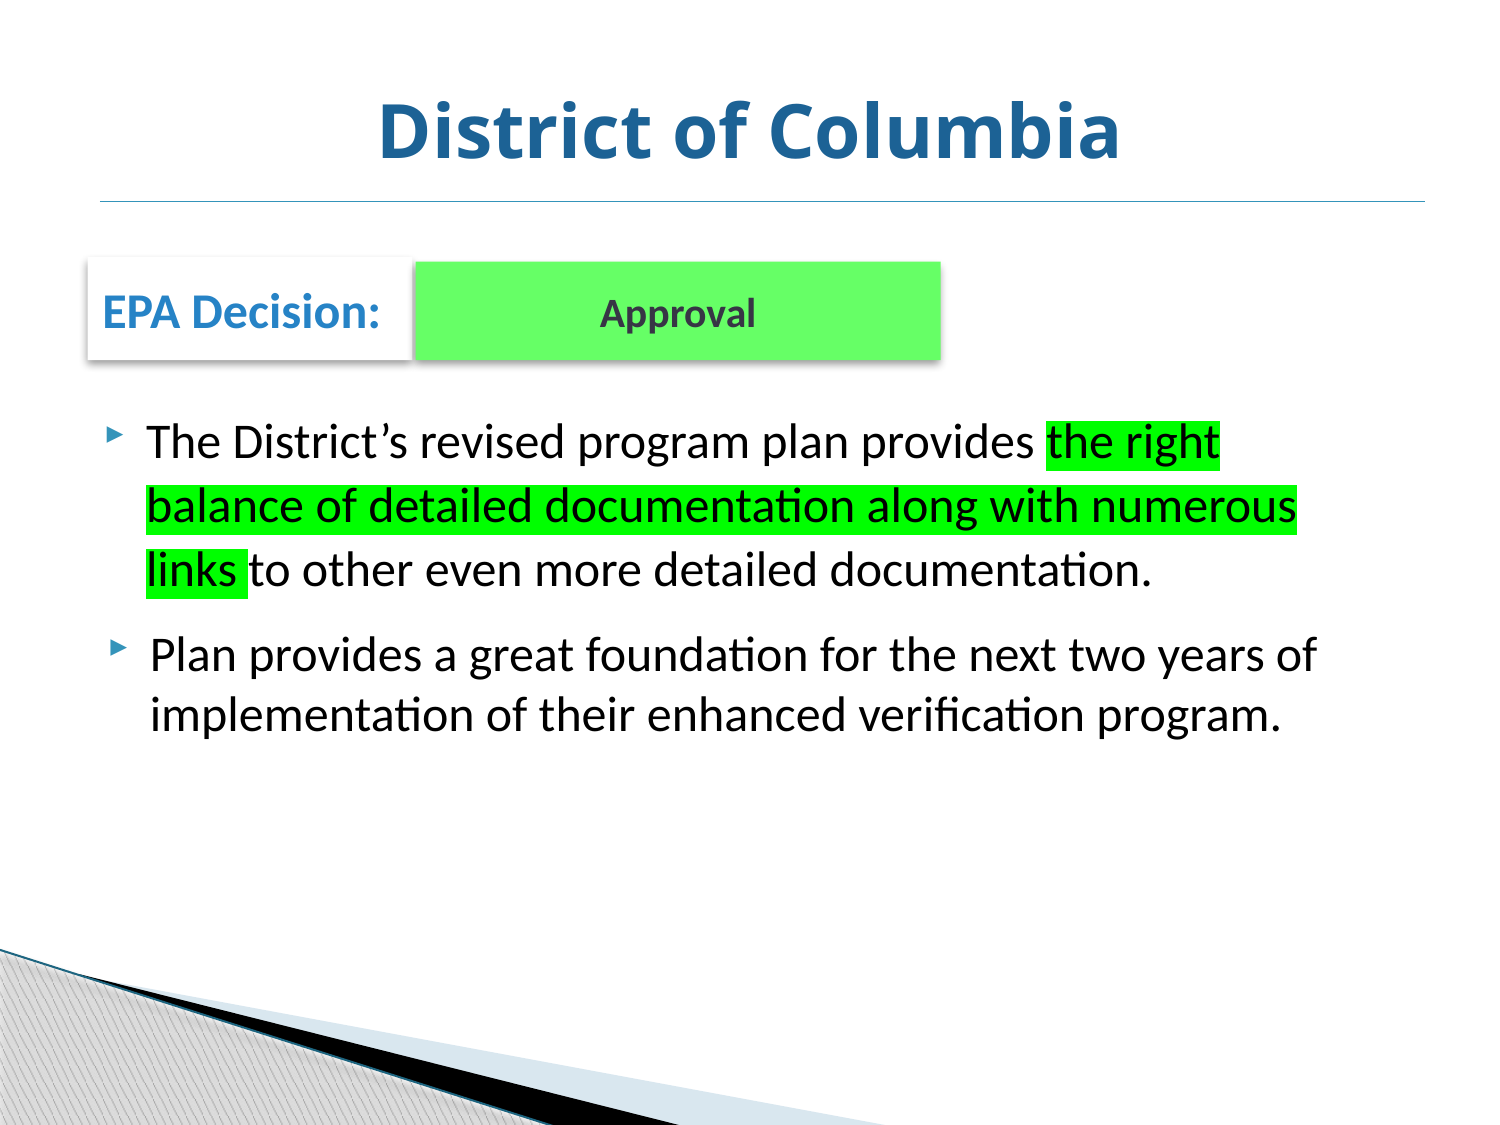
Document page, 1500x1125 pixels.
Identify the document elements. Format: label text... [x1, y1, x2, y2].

text_box The District’s revised program plan provides the right balance of detailed documentation along with numerous links to other even more detailed documentation. Plan provides a great foundation for the next two years of implementation of their enhanced verification program. [74, 396, 1397, 866]
text_box EPA Decision: [87, 256, 413, 361]
title District of Columbia [75, 51, 1425, 207]
list [87, 299, 1438, 989]
text_box Approval [415, 261, 941, 361]
